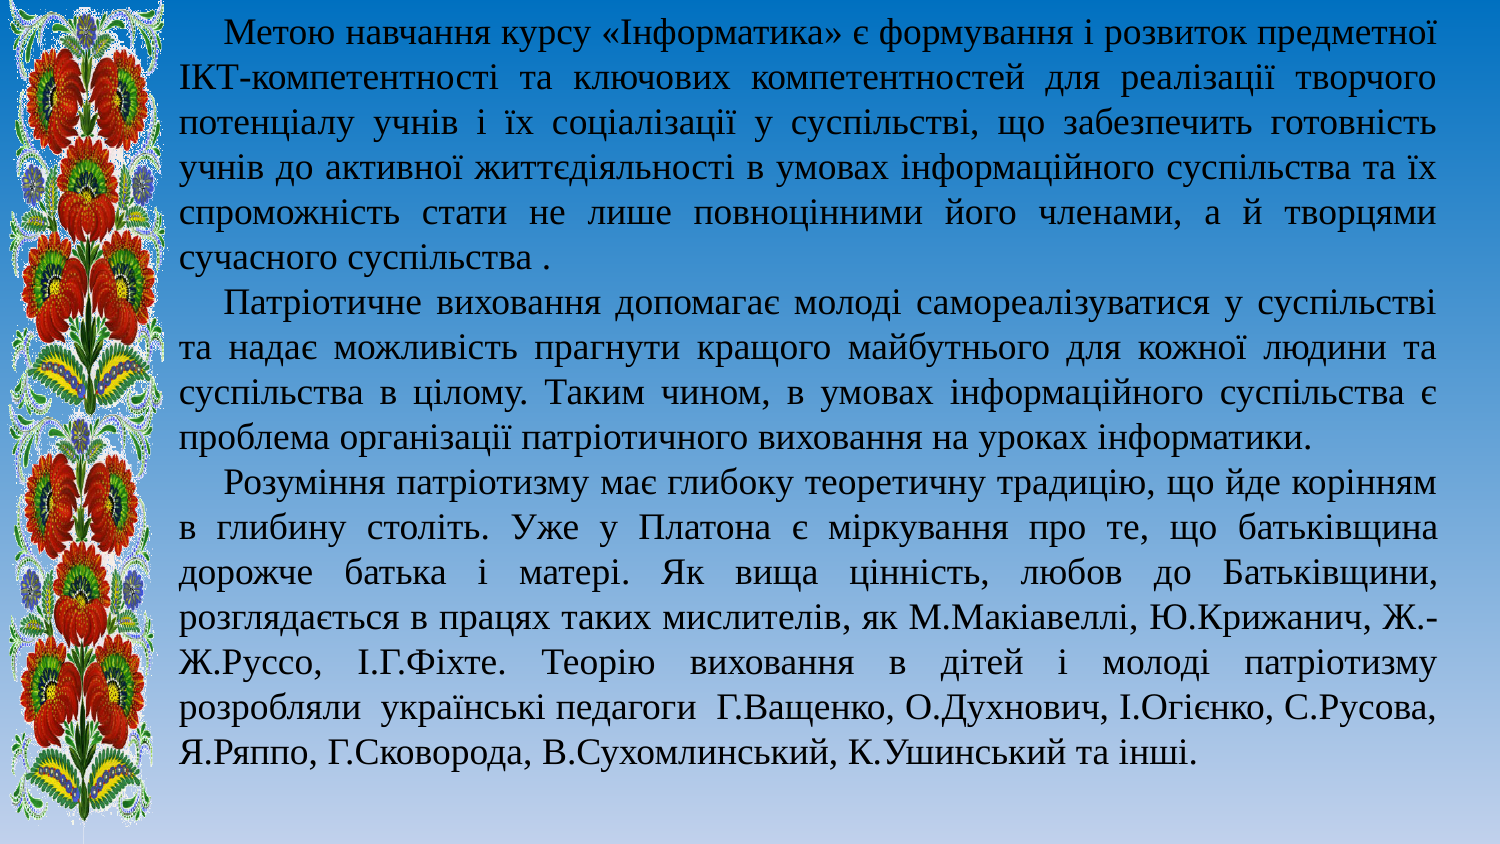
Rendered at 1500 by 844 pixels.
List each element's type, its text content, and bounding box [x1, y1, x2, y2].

picture [0, 0, 176, 844]
text_box Метою навчання курсу «Інформатика» є формування і розвиток предметної ІКТ-компетентності та ключових компетентностей для реалізації творчого потенціалу учнів і їх соціалізації у суспільстві, що забезпечить готовність учнів до активної життєдіяльності в умовах інформаційного суспільства та їх спроможність стати не лише повноцінними його членами, а й творцями сучасного суспільства . Патріотичне виховання допомагає молоді самореалізуватися у суспільстві та надає можливість прагнути кращого майбутнього для кожної людини та суспільства в цілому. Таким чином, в умовах інформаційного суспільства є проблема організації патріотичного виховання на уроках інформатики. Розуміння патріотизму має глибоку теоретичну традицію, що йде корінням в глибину століть. Уже у Платона є міркування про те, що батьківщина дорожче батька і матері. Як вища цінність, любов до Батьківщини, розглядається в працях таких мислителів, як М.Макіавеллі, Ю.Крижанич, Ж.-Ж.Руссо, І.Г.Фіхте. Теорію виховання в дітей і молоді патріотизму розробляли українські педагоги Г.Ващенко, О.Духнович, І.Огієнко, С.Русова, Я.Ряппо, Г.Сковорода, В.Сухомлинський, К.Ушинський та інші. [168, 0, 1453, 825]
